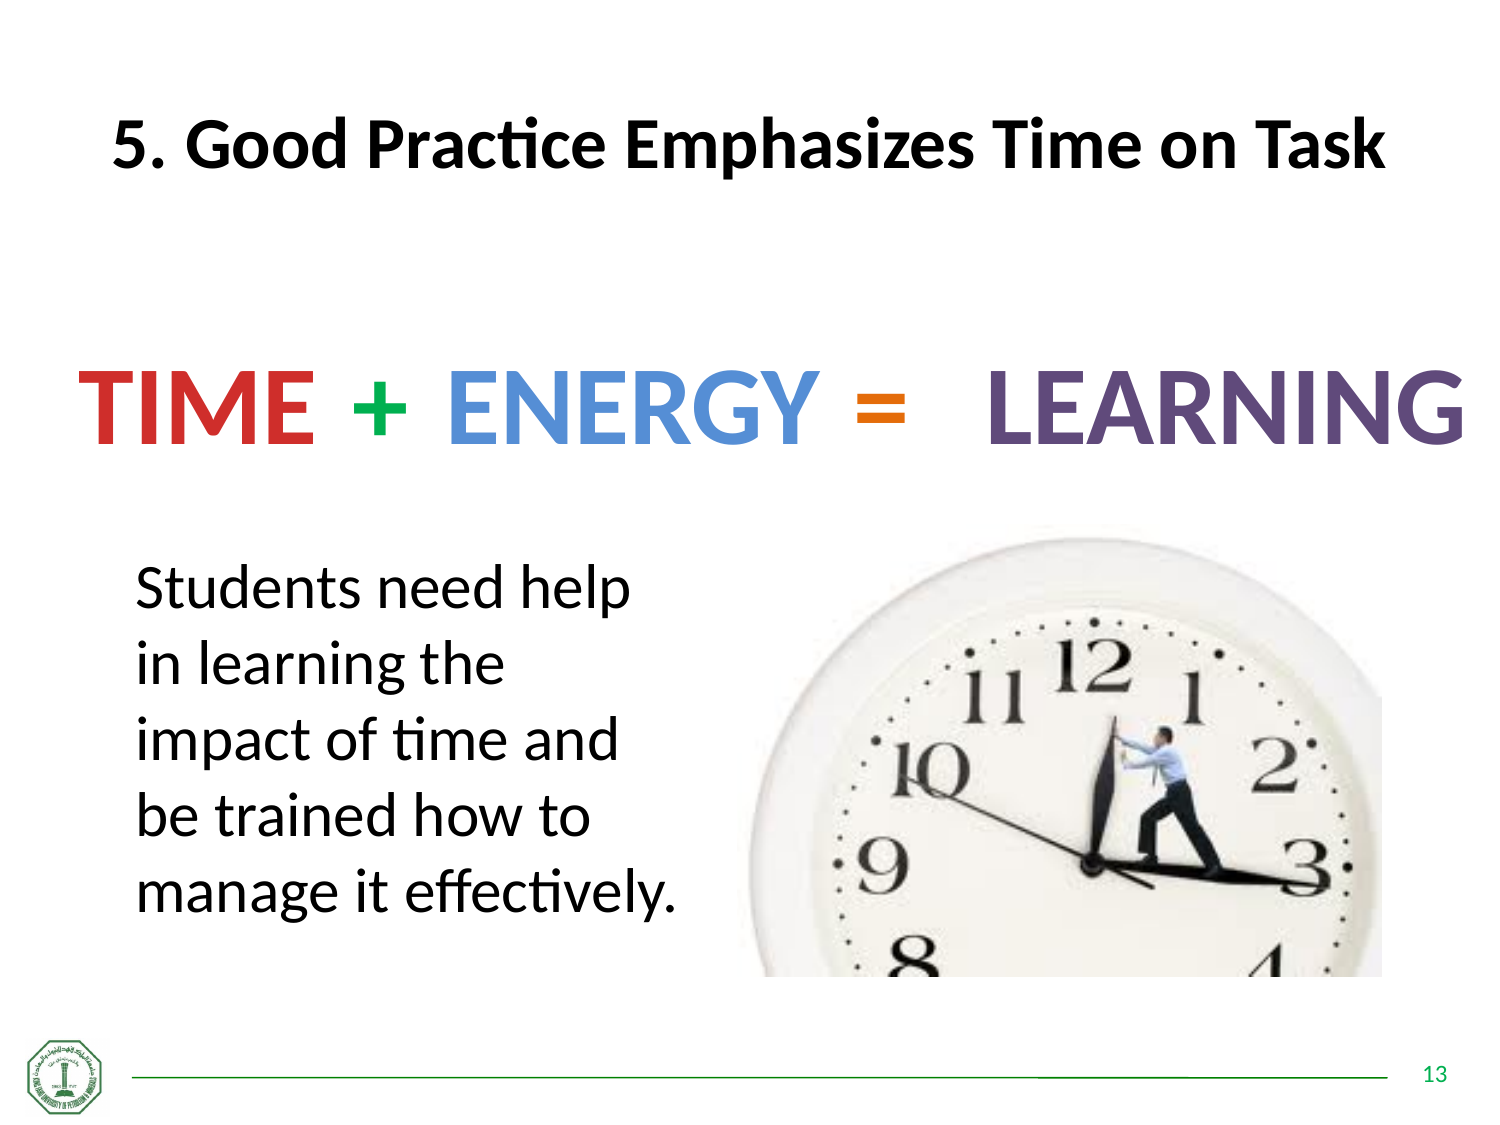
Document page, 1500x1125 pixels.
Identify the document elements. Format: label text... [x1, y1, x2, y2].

text_box LEARNING [970, 324, 1483, 475]
title 5. Good Practice Emphasizes Time on Task [75, 45, 1425, 233]
text_box + [337, 324, 424, 475]
picture [737, 524, 1382, 977]
text_box ENERGY [430, 324, 836, 475]
text_box TIME [63, 324, 333, 475]
picture [25, 1038, 110, 1117]
slide_number 13 [1387, 1042, 1463, 1103]
text_box = [838, 324, 925, 475]
list Students need help in learning the impact of time and be trained how to manage it effectively. [62, 537, 700, 943]
